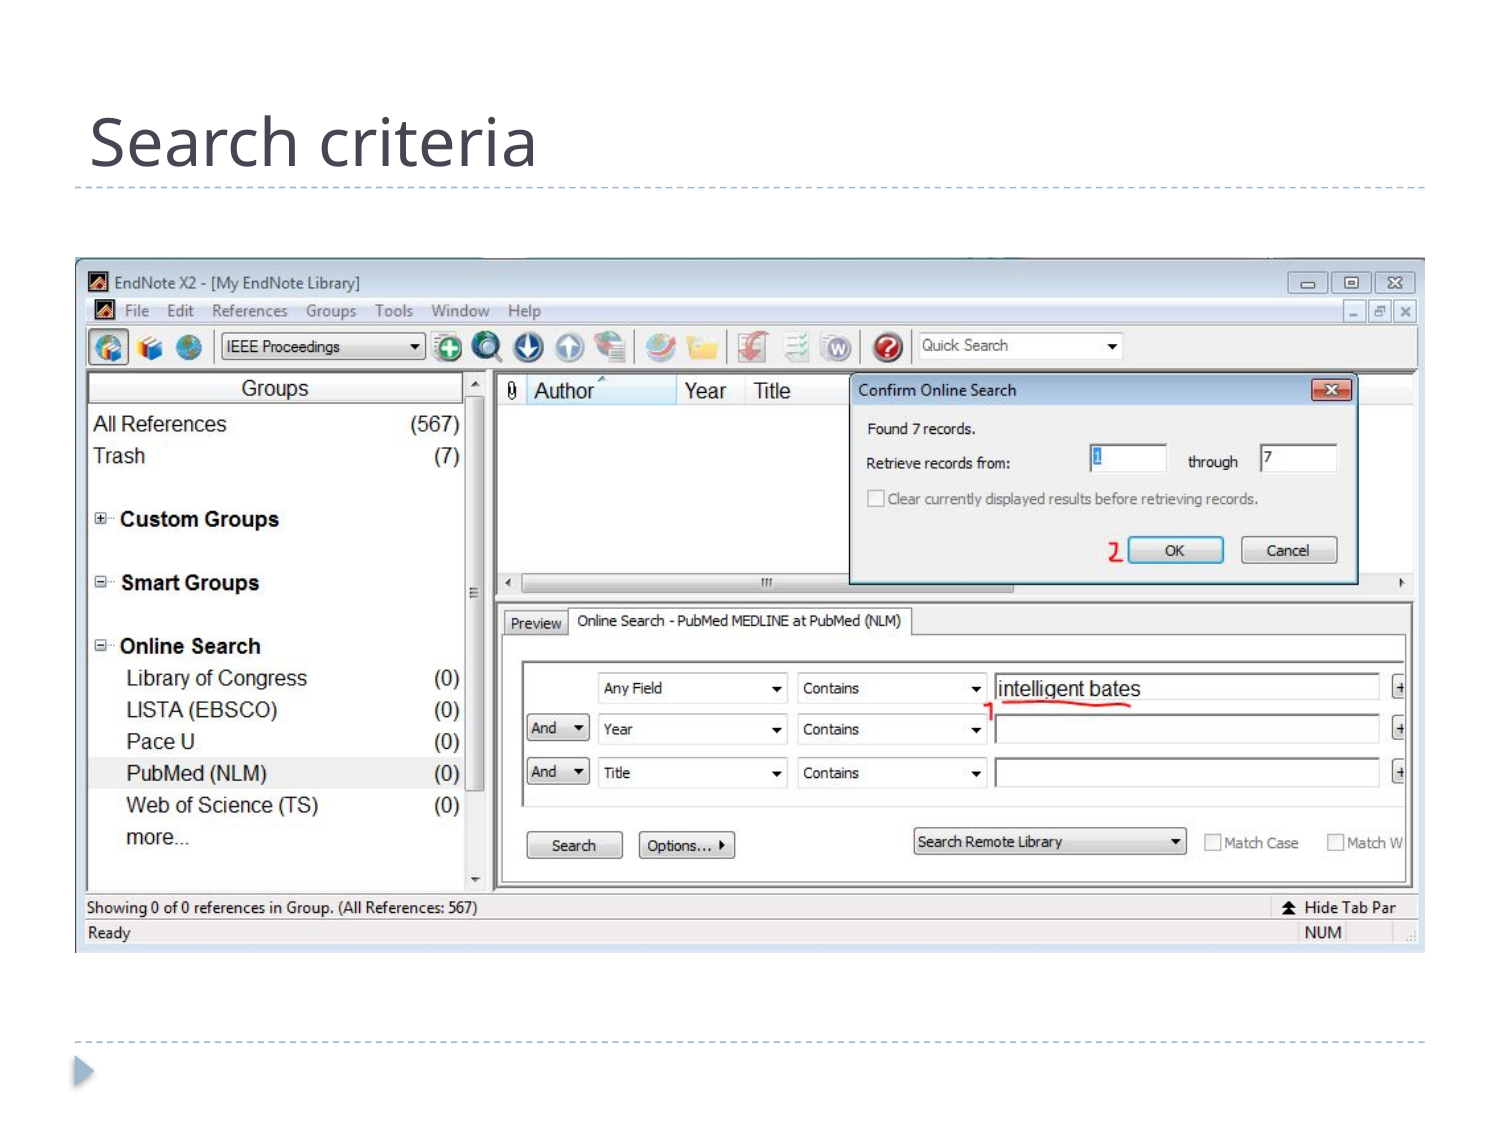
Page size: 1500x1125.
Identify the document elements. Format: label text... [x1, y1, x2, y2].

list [74, 257, 1426, 953]
title Search criteria [75, 24, 1425, 188]
